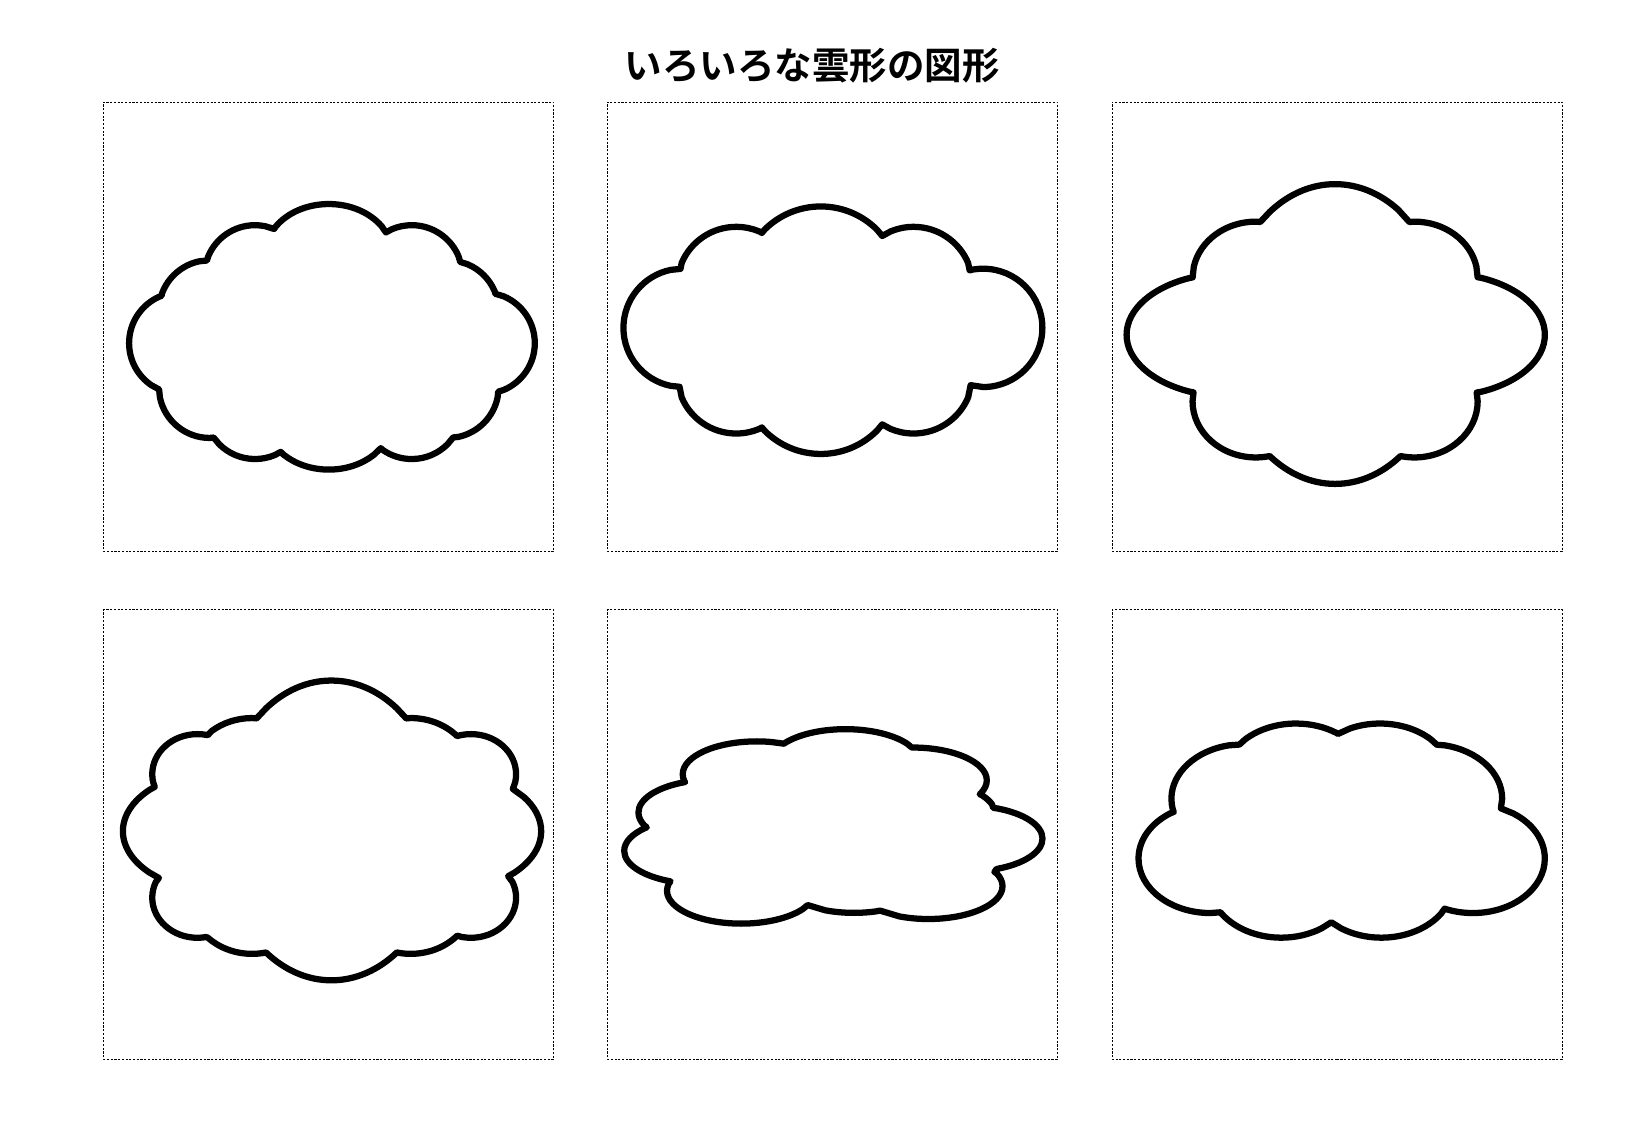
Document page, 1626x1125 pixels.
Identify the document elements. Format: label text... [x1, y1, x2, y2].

text_box [1126, 184, 1545, 484]
text_box [623, 206, 1043, 454]
text_box [1138, 723, 1545, 938]
text_box [129, 204, 535, 470]
text_box [122, 680, 542, 981]
text_box いろいろな雲形の図形 [610, 34, 1015, 95]
text_box [624, 729, 1043, 924]
